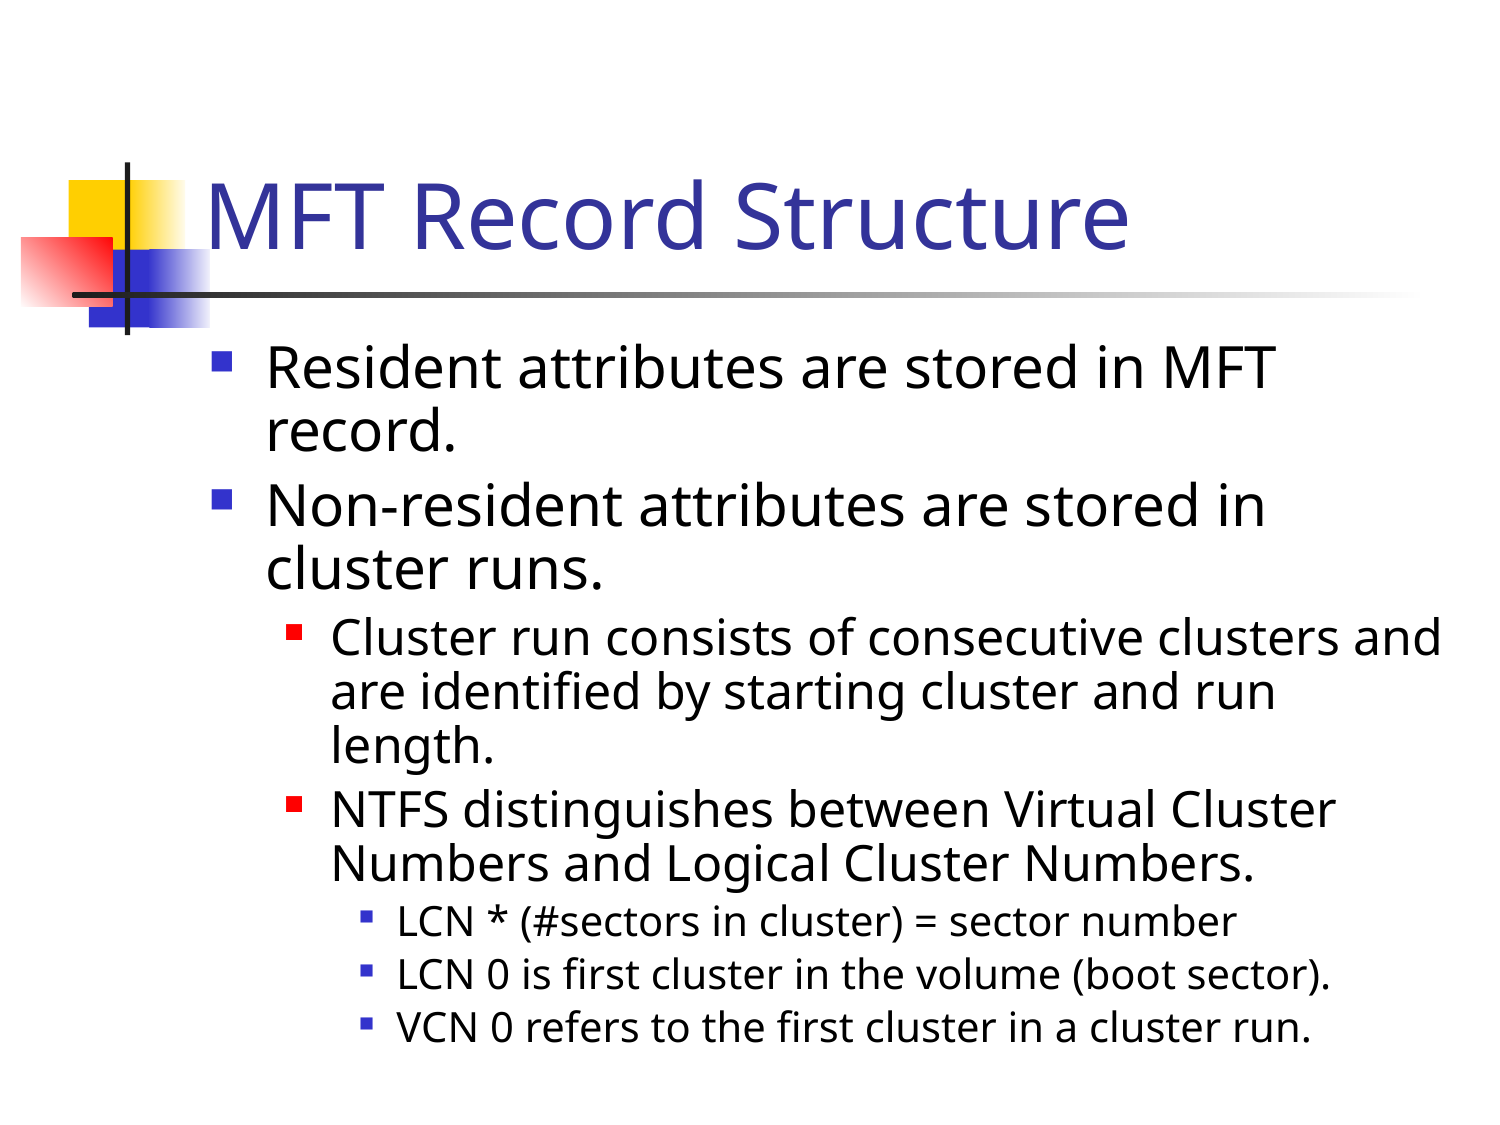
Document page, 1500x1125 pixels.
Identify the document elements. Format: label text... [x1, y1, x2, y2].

list Resident attributes are stored in MFT record. Non-resident attributes are stored in cluster runs. Cluster run consists of consecutive clusters and are identified by starting cluster and run length. NTFS distinguishes between Virtual Cluster Numbers and Logical Cluster Numbers. LCN * (#sectors in cluster) = sector number LCN 0 is first cluster in the volume (boot sector). VCN 0 refers to the first cluster in a cluster run. [193, 330, 1470, 1007]
title MFT Record Structure [188, 34, 1468, 276]
